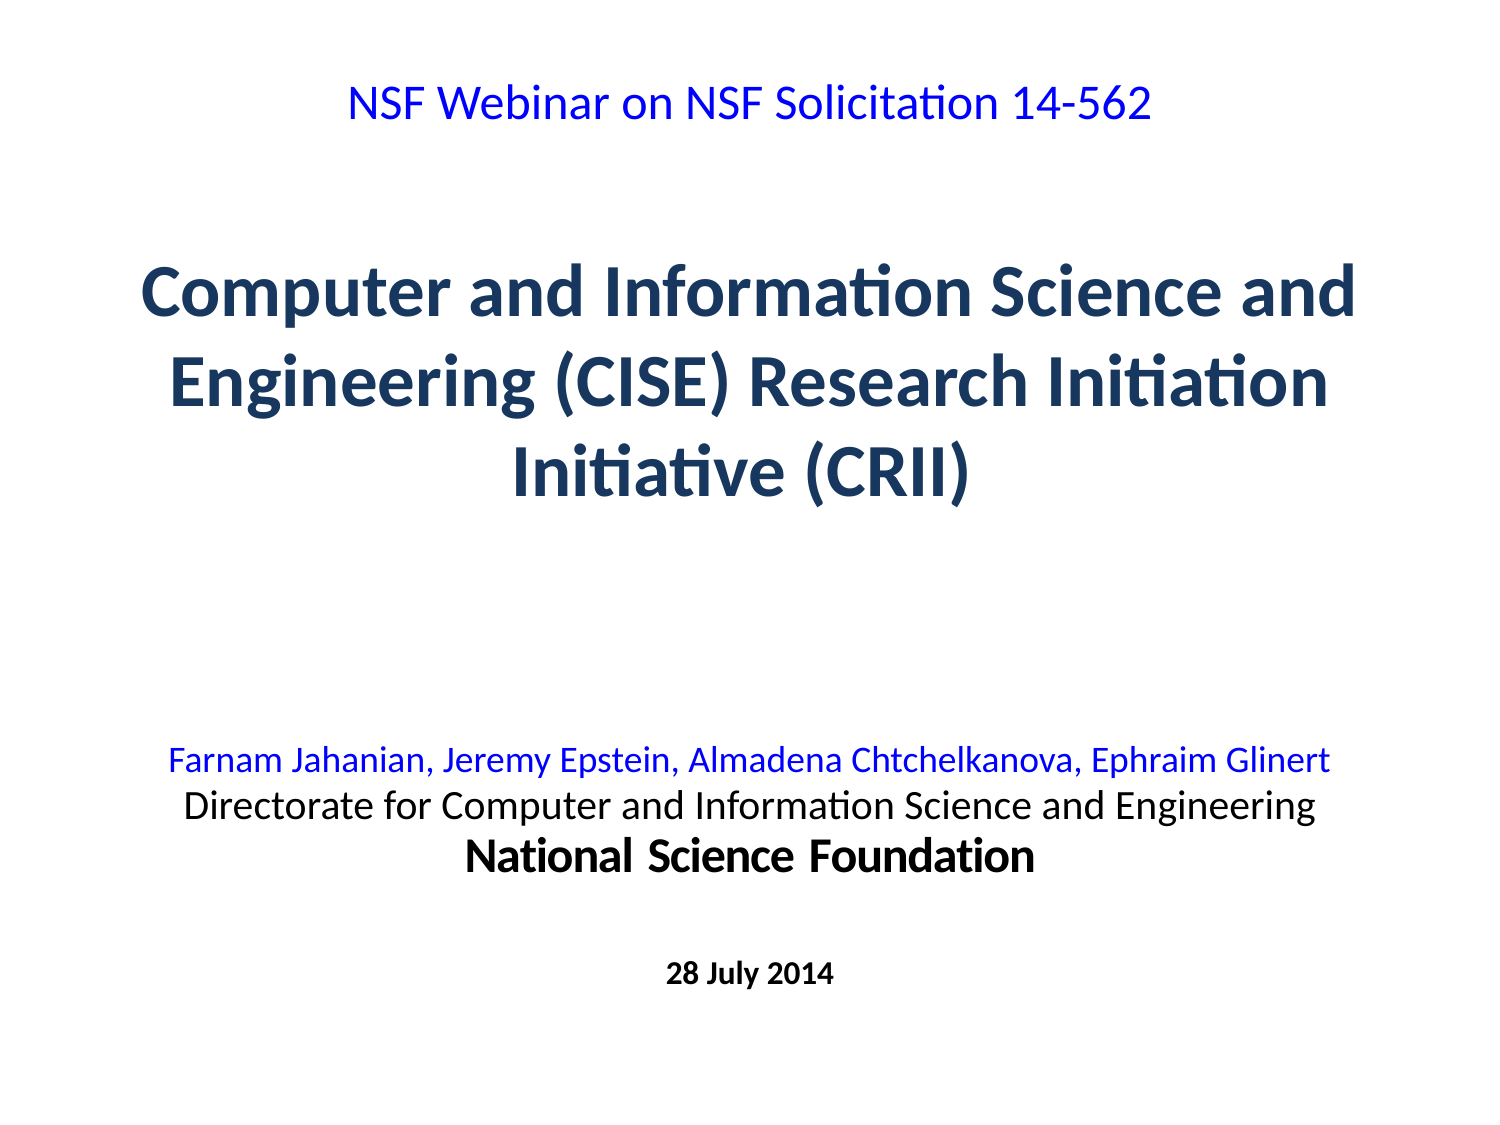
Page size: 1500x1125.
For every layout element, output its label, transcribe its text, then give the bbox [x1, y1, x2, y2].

title Computer and Information Science and Engineering (CISE) Research Initiation Initiative (CRII) [112, 226, 1388, 527]
subtitle Farnam Jahanian, Jeremy Epstein, Almadena Chtchelkanova, Ephraim Glinert Directorate for Computer and Information Science and Engineering N a t i o n a l S c i e n c e F o u n d a t i o n 28 July 2014 [0, 613, 1500, 1125]
text_box NSF Webinar on NSF Solicitation 14-562 [332, 62, 1168, 138]
